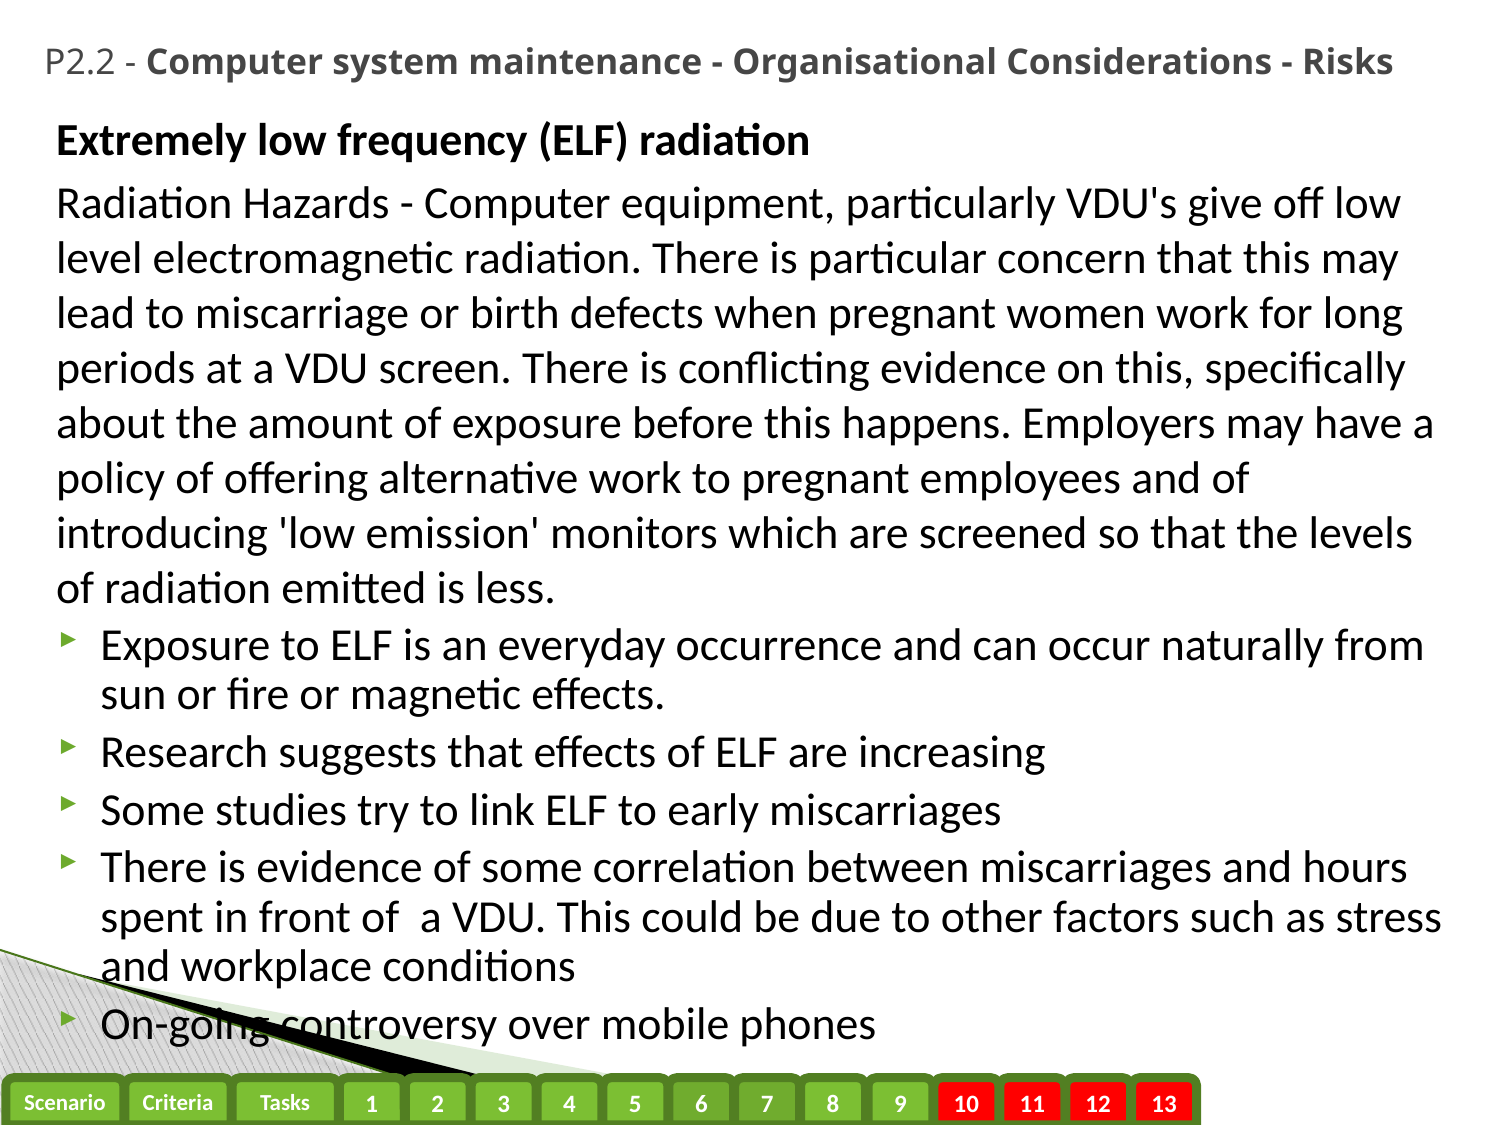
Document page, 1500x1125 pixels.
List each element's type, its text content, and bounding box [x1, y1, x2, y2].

list Extremely low frequency (ELF) radiation Radiation Hazards - Computer equipment, particularly VDU's give off low level electromagnetic radiation. There is particular concern that this may lead to miscarriage or birth defects when pregnant women work for long periods at a VDU screen. There is conflicting evidence on this, specifically about the amount of exposure before this happens. Employers may have a policy of offering alternative work to pregnant employees and of introducing 'low emission' monitors which are screened so that the levels of radiation emitted is less. Exposure to ELF is an everyday occurrence and can occur naturally from sun or fire or magnetic effects. Research suggests that effects of ELF are increasing Some studies try to link ELF to early miscarriages There is evidence of some correlation between miscarriages and hours spent in front of a VDU. This could be due to other factors such as stress and workplace conditions On-going controversy over mobile phones [41, 101, 1459, 1035]
title P2.2 - Computer system maintenance - Organisational Considerations - Risks [29, 30, 1463, 90]
